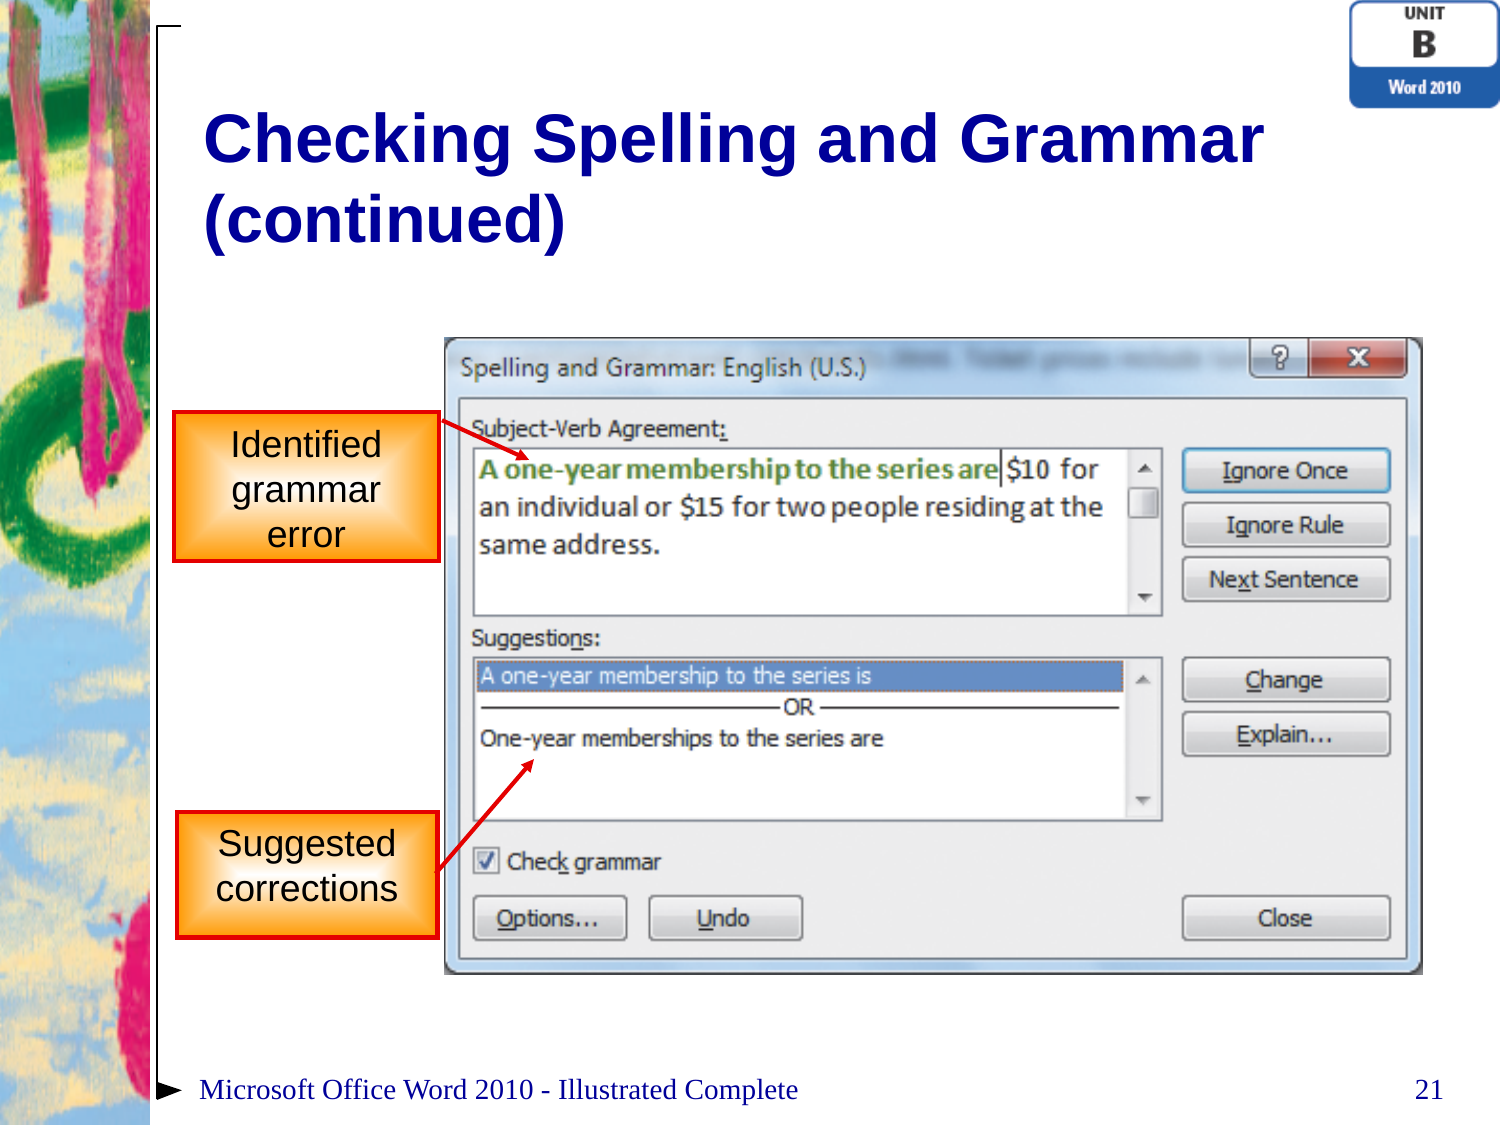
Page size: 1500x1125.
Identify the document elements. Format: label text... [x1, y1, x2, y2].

text_box Suggested corrections [176, 812, 439, 938]
picture [444, 337, 1423, 976]
text_box Identified grammar error [173, 412, 439, 561]
picture [0, 0, 150, 1125]
slide_number 21 [1356, 1062, 1460, 1105]
picture [1348, 0, 1500, 110]
title Checking Spelling and Grammar (continued) [187, 111, 1382, 238]
footer Microsoft Office Word 2010 - Illustrated Complete [183, 1062, 1147, 1125]
